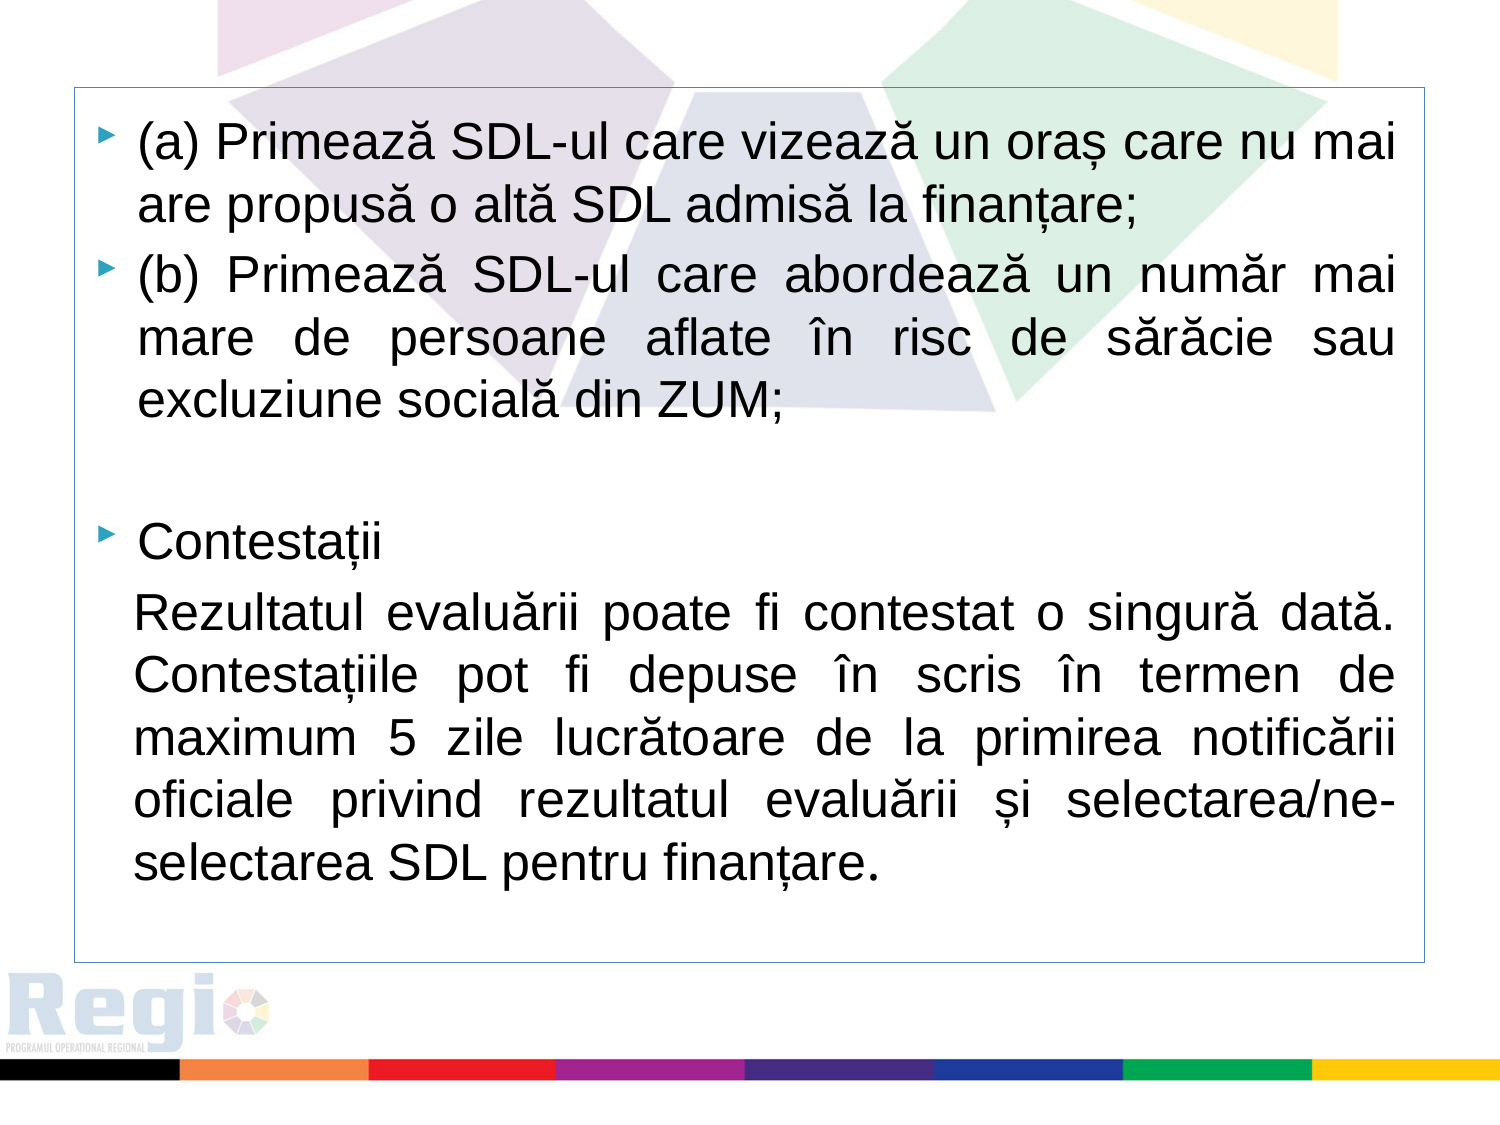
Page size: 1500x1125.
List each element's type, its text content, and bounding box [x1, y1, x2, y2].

list (a) Primează SDL-ul care vizează un oraș care nu mai are propusă o altă SDL admisă la finanțare; (b) Primează SDL-ul care abordează un număr mai mare de persoane aflate în risc de sărăcie sau excluziune socială din ZUM; Contestații Rezultatul evaluării poate fi contestat o singură dată. Contestațiile pot fi depuse în scris în termen de maximum 5 zile lucrătoare de la primirea notificării oficiale privind rezultatul evaluării și selectarea/ne-selectarea SDL pentru finanțare. [62, 99, 1413, 993]
picture [0, 0, 1500, 1125]
text_box [74, 87, 1425, 963]
